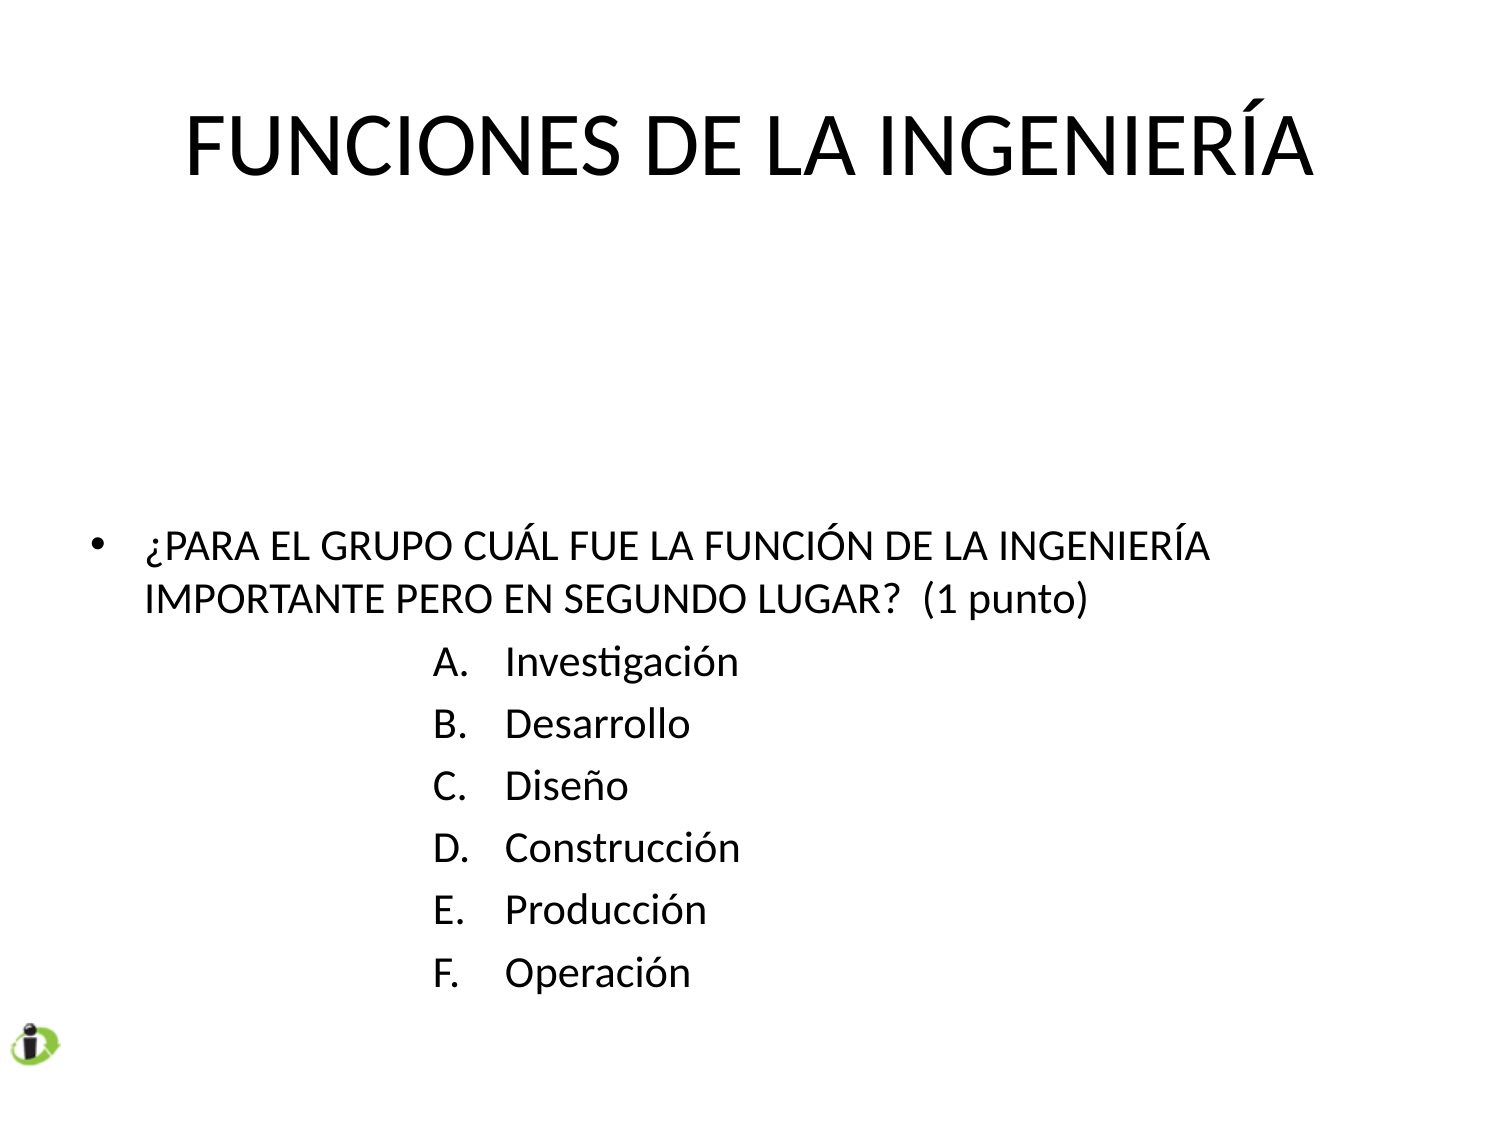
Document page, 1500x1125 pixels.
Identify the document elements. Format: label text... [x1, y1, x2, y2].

list ¿PARA EL GRUPO CUÁL FUE LA FUNCIÓN DE LA INGENIERÍA IMPORTANTE PERO EN SEGUNDO LUGAR? (1 punto) Investigación Desarrollo Diseño Construcción Producción Operación [75, 262, 1425, 1005]
picture [10, 1020, 61, 1072]
title FUNCIONES DE LA INGENIERÍA [75, 45, 1425, 233]
